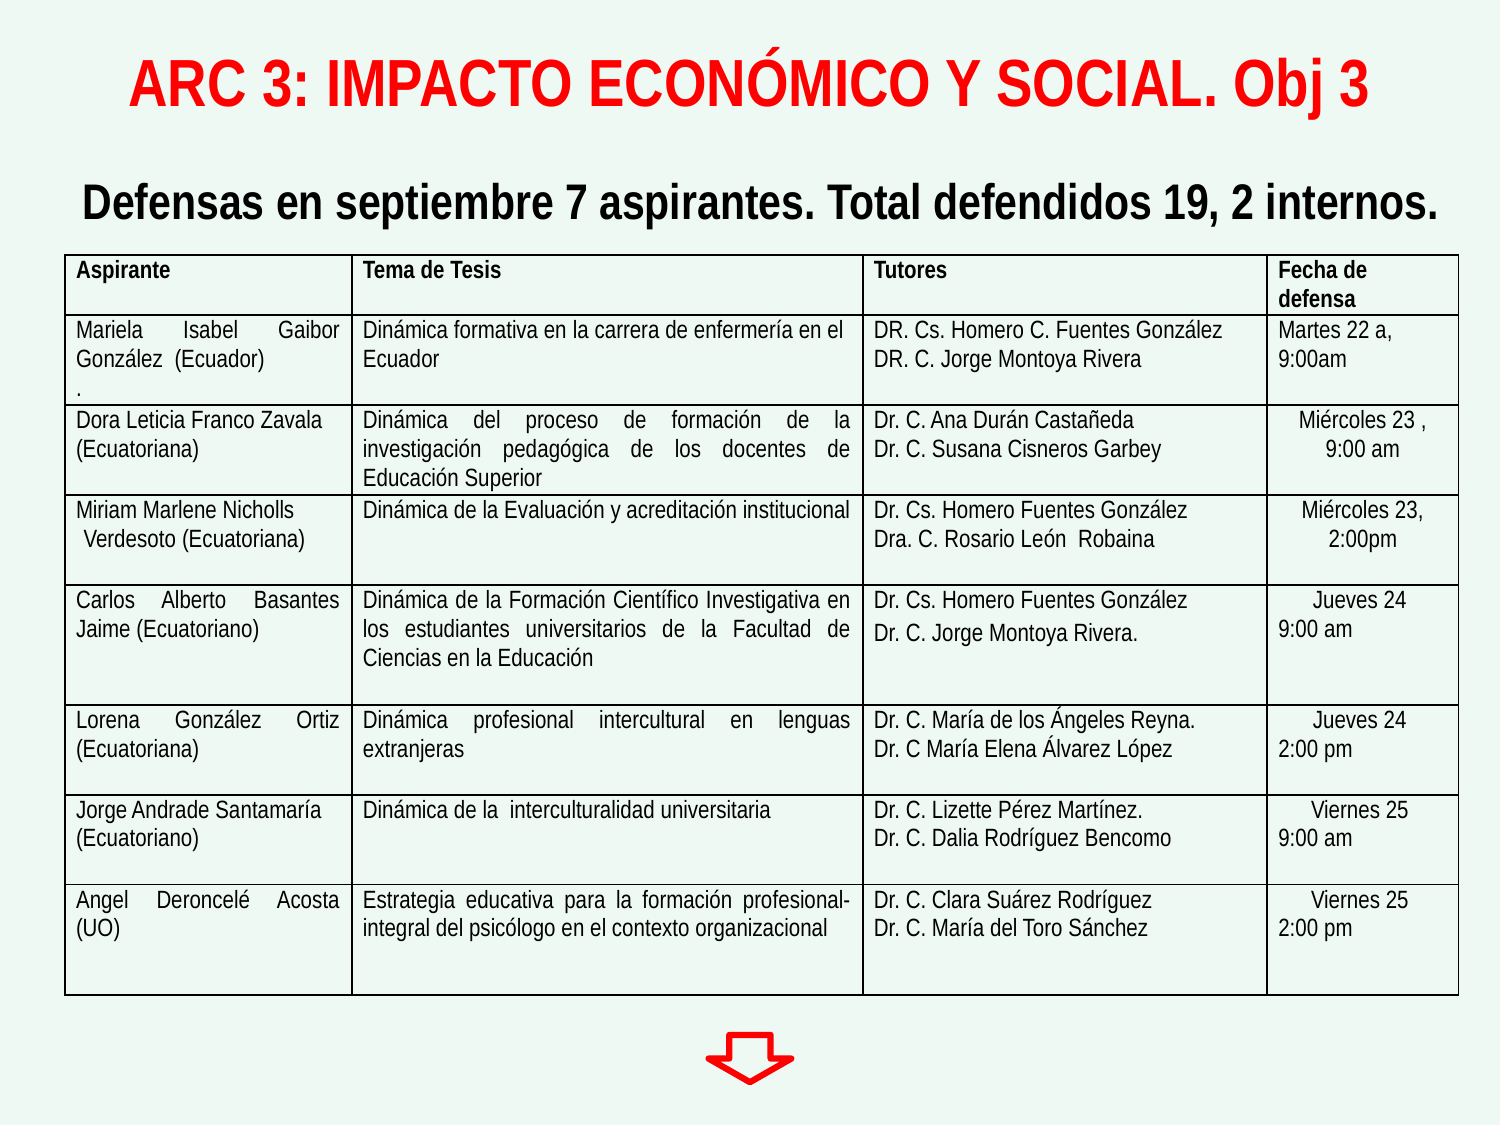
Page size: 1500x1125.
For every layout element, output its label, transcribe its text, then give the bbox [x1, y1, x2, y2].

text_box Defensas en septiembre 7 aspirantes. Total defendidos 19, 2 internos. [53, 131, 1471, 237]
table_cell Dr. Cs. Homero Fuentes González Dra. C. Rosario León Robaina [864, 496, 1266, 584]
table_cell Jueves 24 9:00 am [1268, 586, 1458, 704]
table_cell Dr. Cs. Homero Fuentes González Dr. C. Jorge Montoya Rivera. [864, 586, 1266, 704]
table_cell Miriam Marlene Nicholls Verdesoto (Ecuatoriana) [66, 496, 351, 584]
table_cell Dinámica de la Evaluación y acreditación institucional [353, 496, 862, 584]
table_cell Mariela Isabel Gaibor González (Ecuador) . [66, 316, 351, 404]
table_header Fecha de defensa [1268, 256, 1458, 314]
table_cell Dr. C. Lizette Pérez Martínez. Dr. C. Dalia Rodríguez Bencomo [864, 796, 1266, 884]
table_cell Dora Leticia Franco Zavala (Ecuatoriana) [66, 406, 351, 494]
table_cell Jueves 24 2:00 pm [1268, 706, 1458, 794]
table_cell Martes 22 a, 9:00am [1268, 316, 1458, 404]
table_header Tutores [864, 256, 1266, 314]
table_cell Lorena González Ortiz (Ecuatoriana) [66, 706, 351, 794]
title ARC 3: IMPACTO ECONÓMICO Y SOCIAL. Obj 3 [100, 26, 1400, 131]
table_cell Angel Deroncelé Acosta (UO) [66, 885, 351, 994]
table_cell Viernes 25 2:00 pm [1268, 885, 1458, 994]
table_cell Dinámica formativa en la carrera de enfermería en el Ecuador [353, 316, 862, 404]
table_cell Miércoles 23, 2:00pm [1268, 496, 1458, 584]
table_cell Dr. C. Ana Durán Castañeda Dr. C. Susana Cisneros Garbey [864, 406, 1266, 494]
table_cell Jorge Andrade Santamaría (Ecuatoriano) [66, 796, 351, 884]
table_cell DR. Cs. Homero C. Fuentes González DR. C. Jorge Montoya Rivera [864, 316, 1266, 404]
table_cell Dinámica de la Formación Científico Investigativa en los estudiantes universitarios de la Facultad de Ciencias en la Educación [353, 586, 862, 704]
text_box [708, 1034, 792, 1083]
table_header Aspirante [66, 256, 351, 314]
table_cell Dinámica de la interculturalidad universitaria [353, 796, 862, 884]
table_cell Viernes 25 9:00 am [1268, 796, 1458, 884]
table_cell Dinámica del proceso de formación de la investigación pedagógica de los docentes de Educación Superior [353, 406, 862, 494]
table_header Tema de Tesis [353, 256, 862, 314]
table_cell Dr. C. María de los Ángeles Reyna. Dr. C María Elena Álvarez López [864, 706, 1266, 794]
table_cell Dr. C. Clara Suárez Rodríguez Dr. C. María del Toro Sánchez [864, 885, 1266, 994]
table_cell Estrategia educativa para la formación profesional-integral del psicólogo en el contexto organizacional [353, 885, 862, 994]
table_cell Dinámica profesional intercultural en lenguas extranjeras [353, 706, 862, 794]
table_cell Miércoles 23 , 9:00 am [1268, 406, 1458, 494]
table_cell Carlos Alberto Basantes Jaime (Ecuatoriano) [66, 586, 351, 704]
